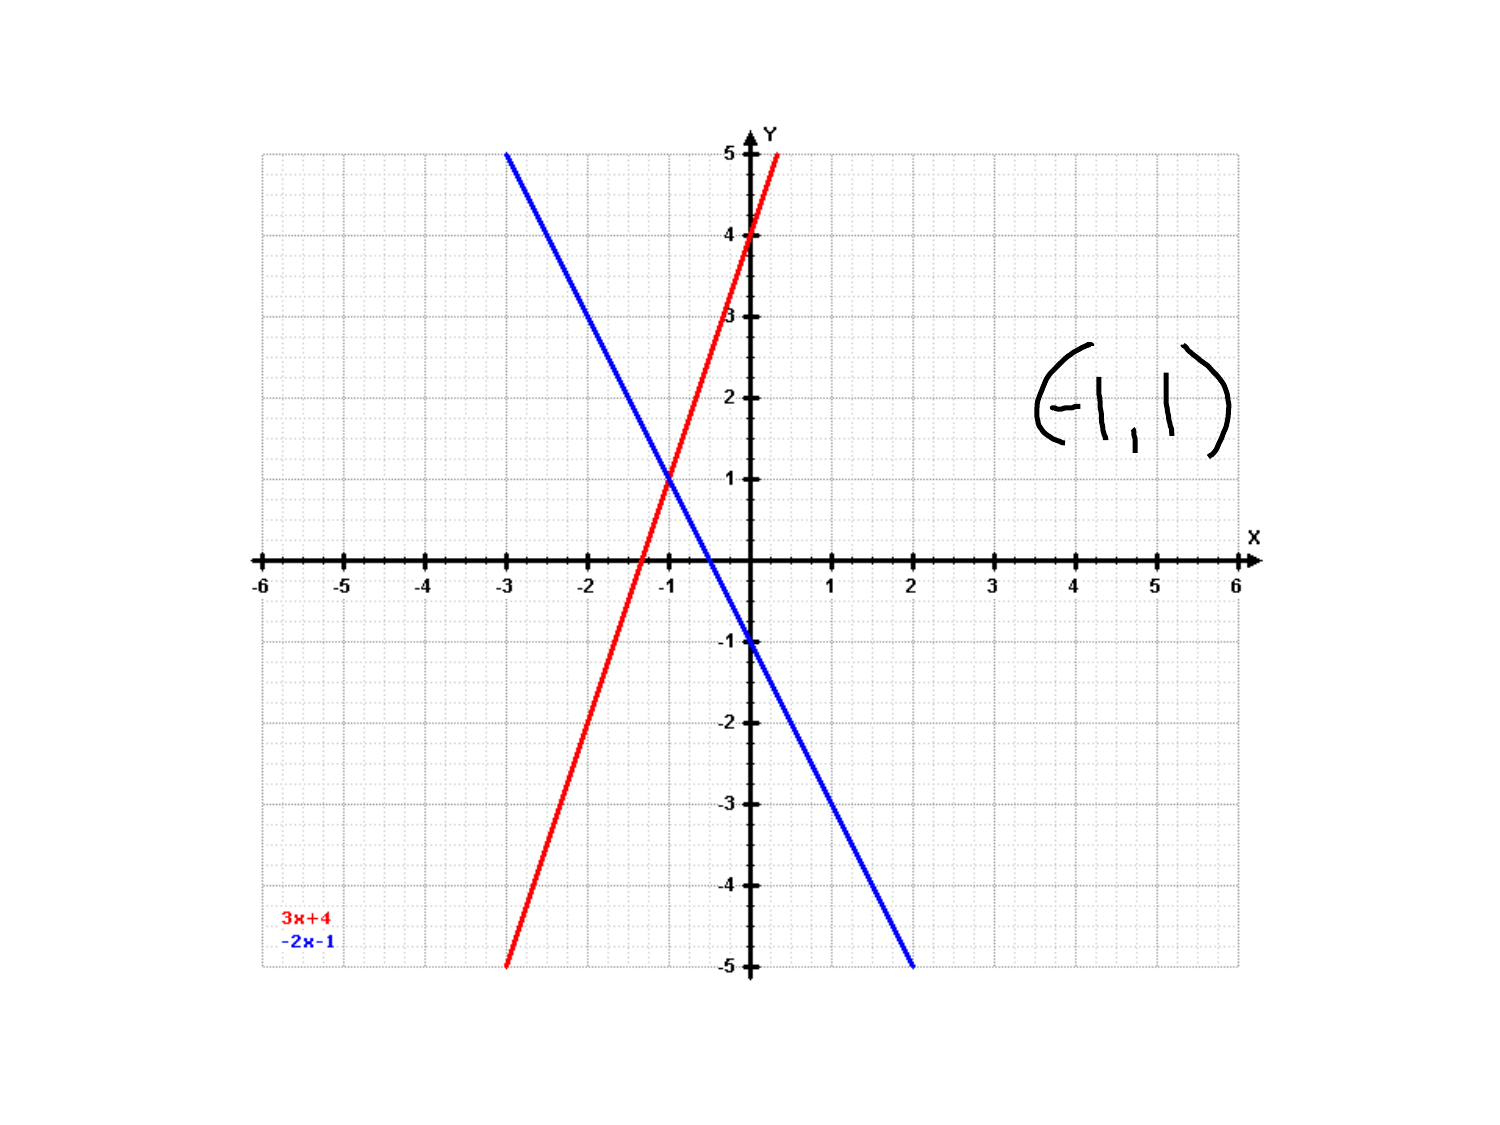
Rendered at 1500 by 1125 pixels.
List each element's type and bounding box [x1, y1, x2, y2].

picture [226, 120, 1274, 1005]
text_box [1036, 344, 1230, 458]
